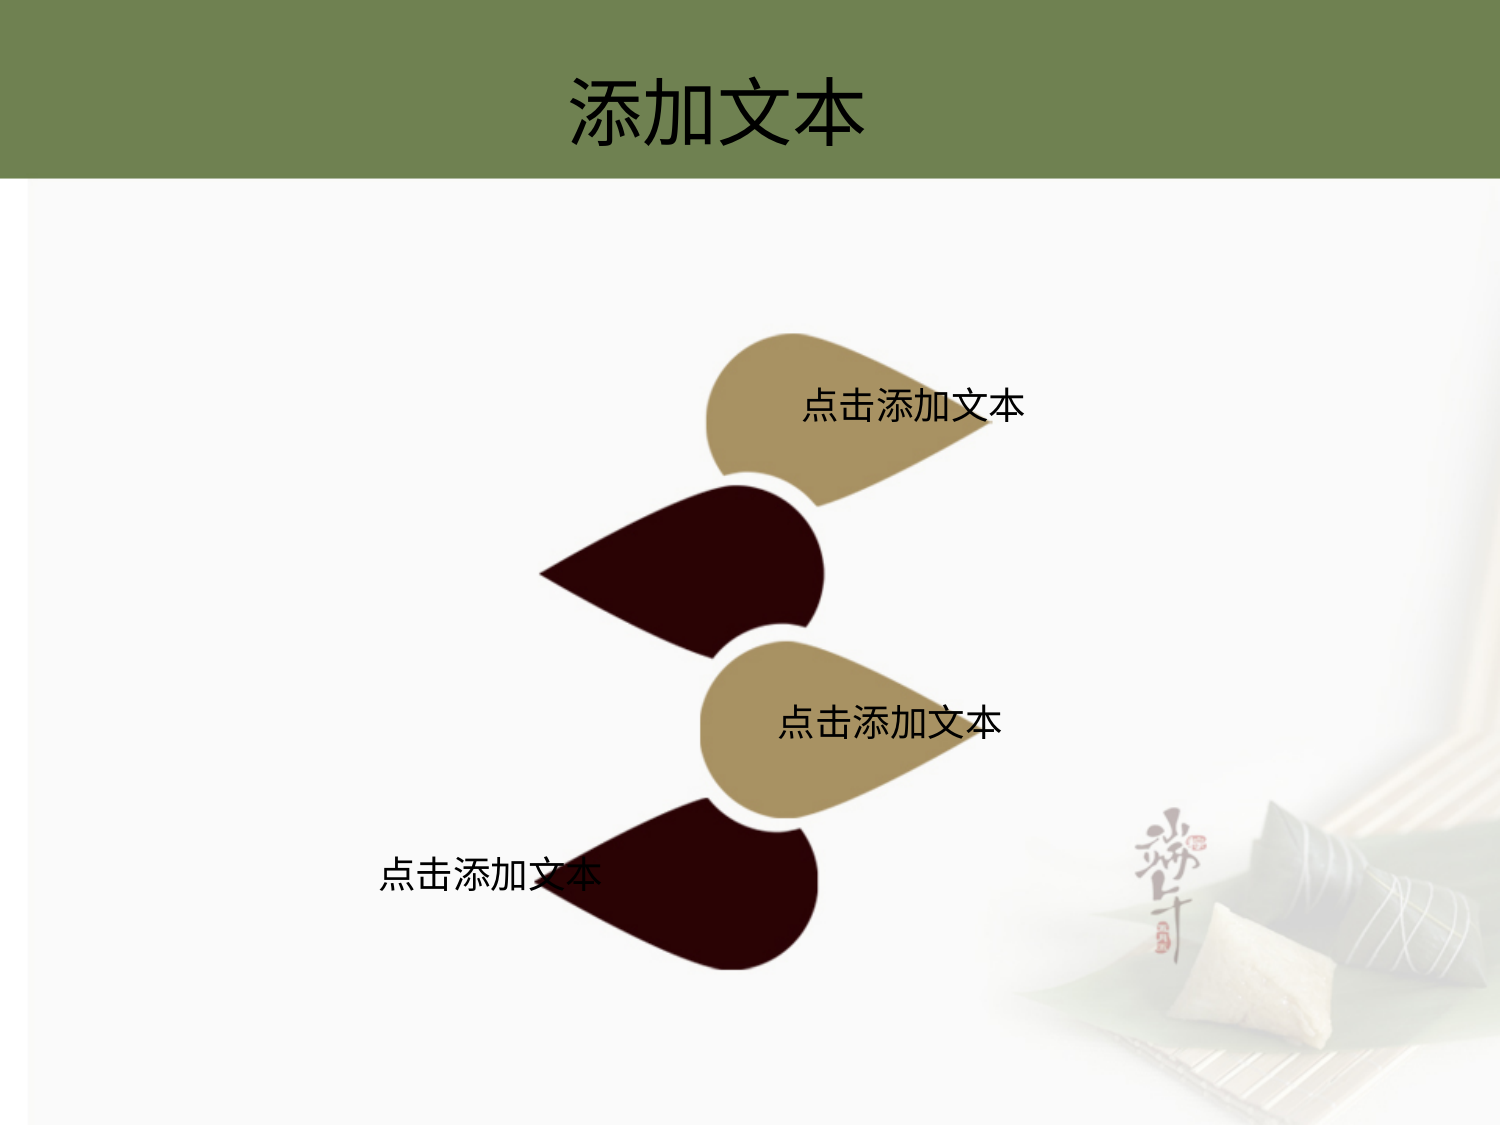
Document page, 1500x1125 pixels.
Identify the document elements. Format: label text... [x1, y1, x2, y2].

picture [0, 0, 1500, 1125]
text_box 点击添加文本 [762, 691, 1018, 752]
text_box 点击添加文本 [786, 374, 1042, 435]
text_box 添加文本 [552, 58, 883, 164]
text_box 点击添加文本 [363, 843, 657, 904]
